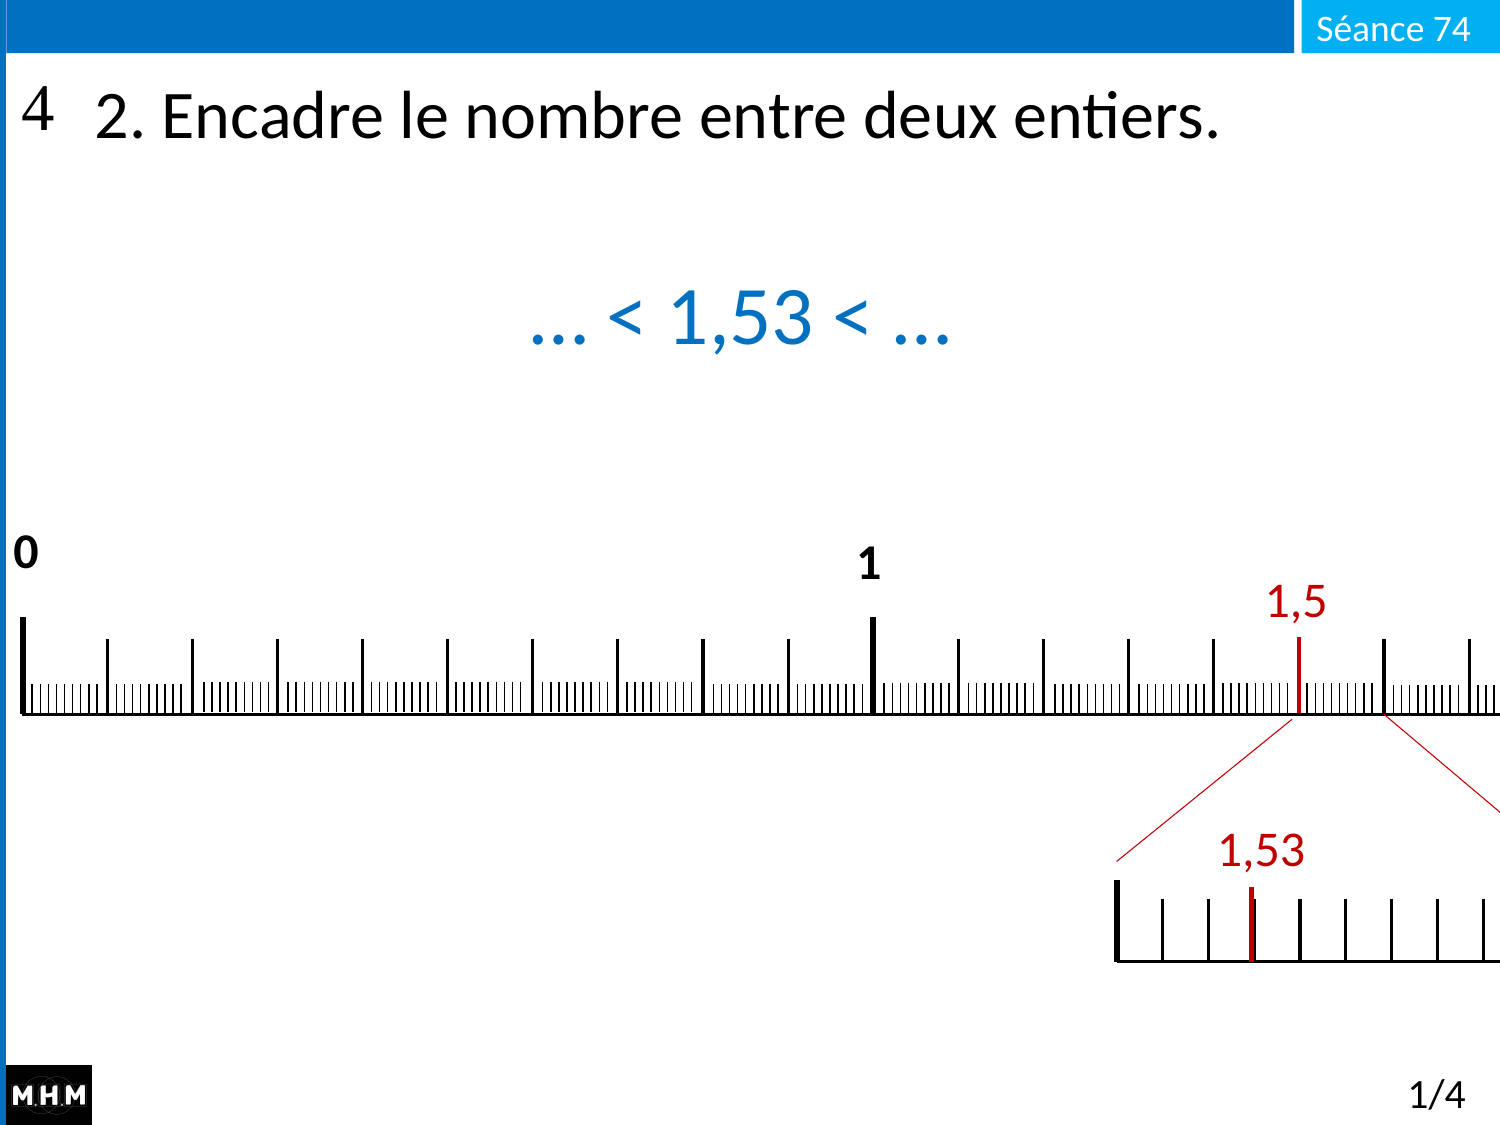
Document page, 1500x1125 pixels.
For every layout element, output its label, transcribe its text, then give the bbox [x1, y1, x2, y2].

text_box 1,53 [1202, 809, 1344, 879]
picture [6, 1065, 92, 1125]
text_box 1 [841, 522, 901, 597]
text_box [1116, 879, 1500, 962]
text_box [1116, 719, 1293, 862]
text_box 0 [0, 511, 58, 587]
title 2. Encadre le nombre entre deux entiers. [79, 71, 1374, 161]
list 1/4 [1373, 1064, 1500, 1125]
text_box 1,5 [1249, 559, 1392, 616]
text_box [1383, 714, 1500, 876]
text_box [22, 616, 1500, 716]
text_box … < 1,53 < … [515, 254, 1005, 369]
